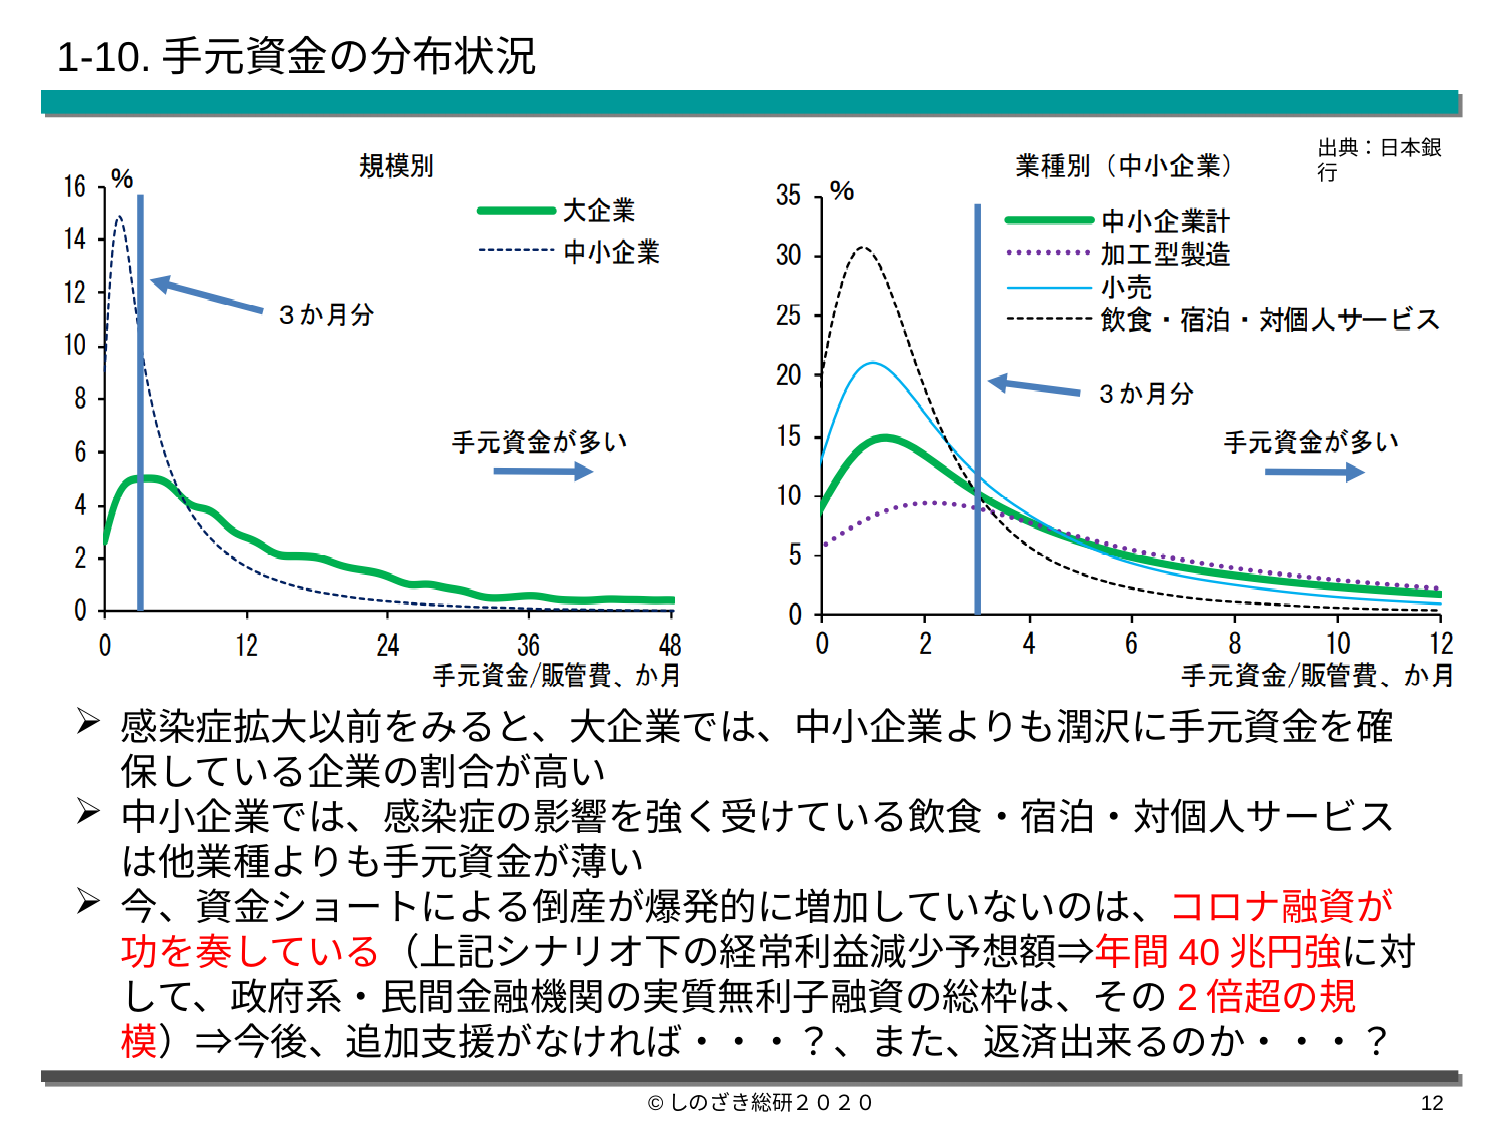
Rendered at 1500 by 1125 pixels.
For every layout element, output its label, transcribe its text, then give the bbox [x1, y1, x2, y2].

text_box 感染症拡大以前をみると、大企業では、中小企業よりも潤沢に手元資金を確保している企業の割合が高い 中小企業では、感染症の影響を強く受けている飲食・宿泊・対個人サービスは他業種よりも手元資金が薄い 今、資金ショートによる倒産が爆発的に増加していないのは、コロナ融資が功を奏している（上記シナリオ下の経常利益減少予想額⇒年間40兆円強に対して、政府系・民間金融機関の実質無利子融資の総枠は、その2倍超の規模）⇒今後、追加支援がなければ・・・？、また、返済出来るのか・・・？ [59, 704, 1442, 1071]
title 1-10.手元資金の分布状況 [41, 19, 1459, 91]
footer ©しのざき総研２０２０ [524, 1082, 1000, 1125]
text_box 出典：日本銀行 [1302, 127, 1472, 192]
picture [58, 148, 1460, 697]
slide_number 11 [1108, 1082, 1459, 1125]
